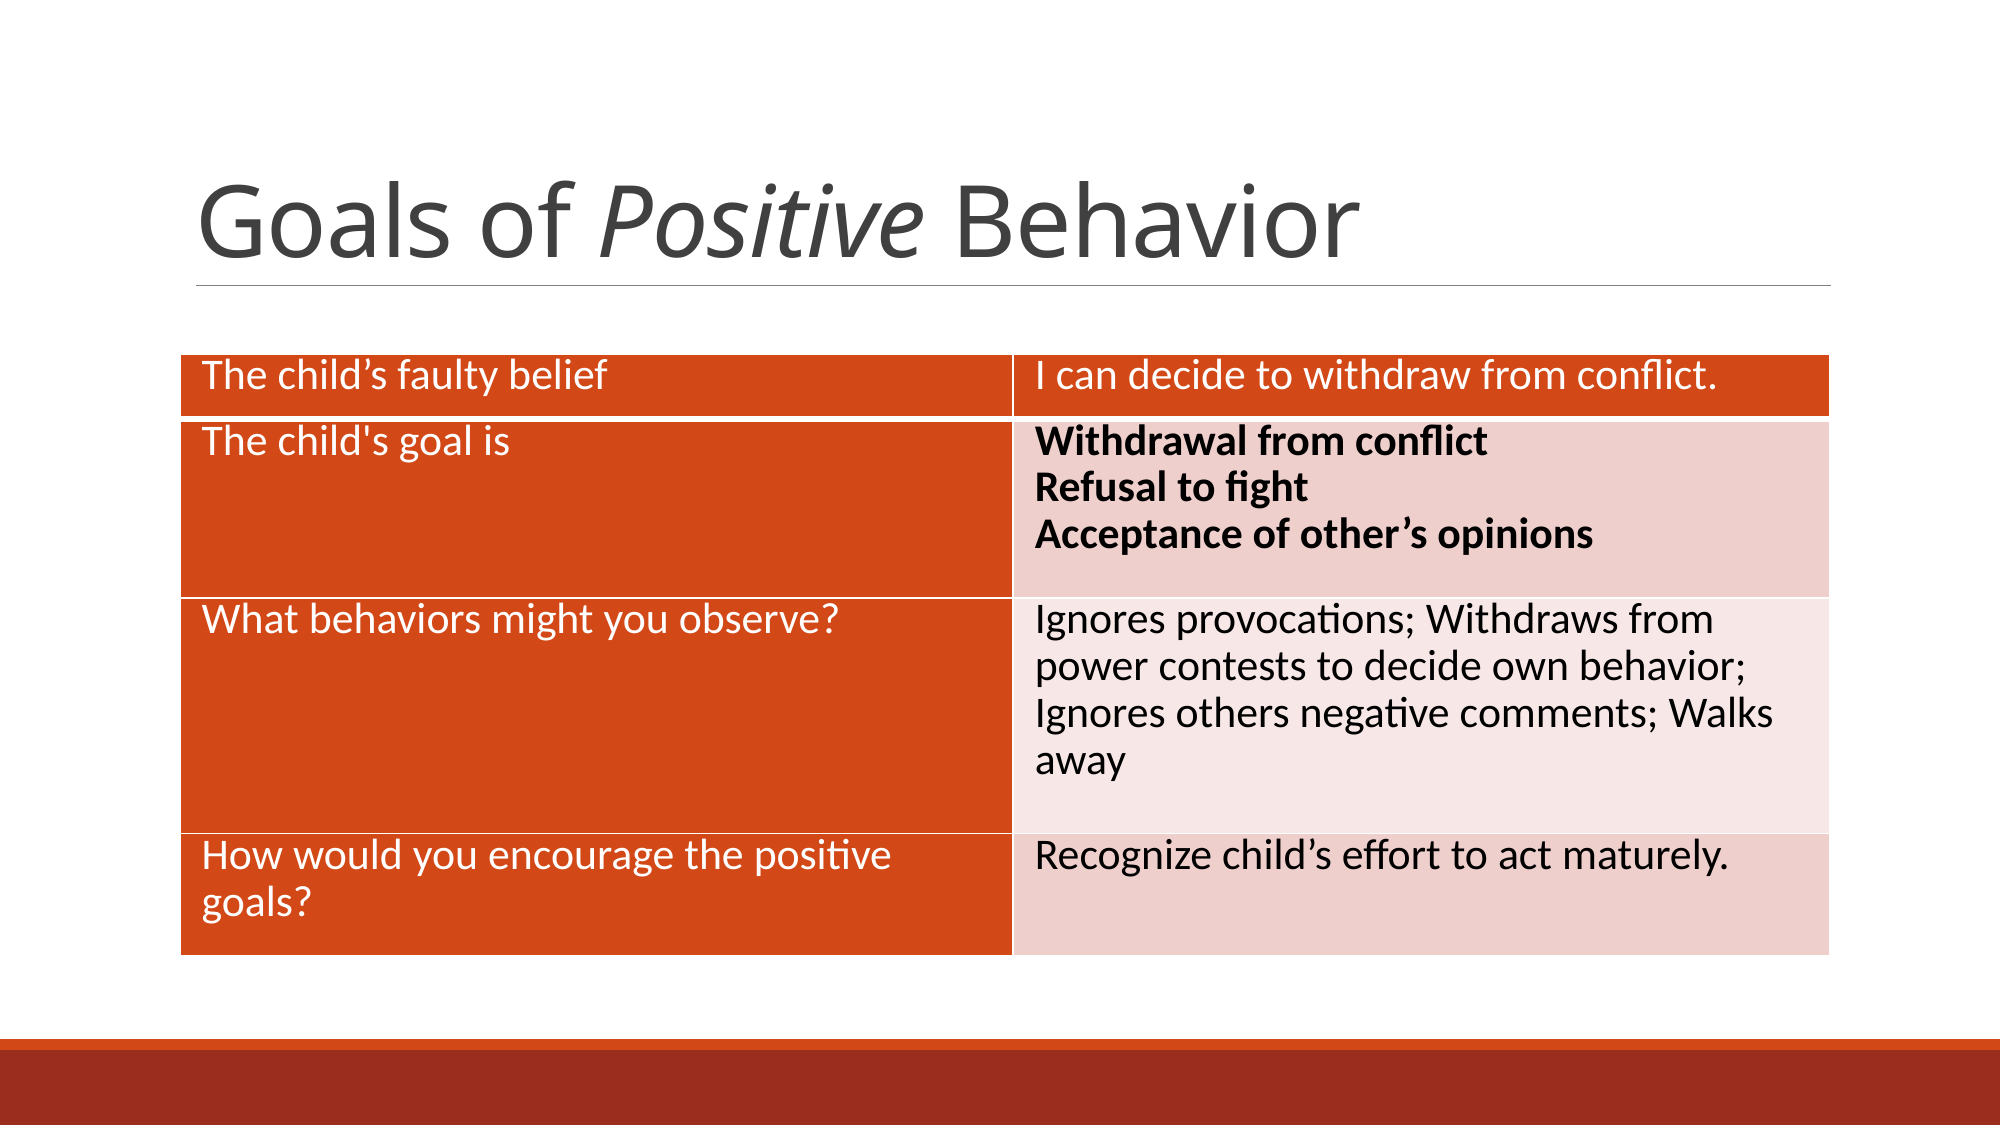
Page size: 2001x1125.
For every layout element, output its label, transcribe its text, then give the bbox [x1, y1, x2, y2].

title Goals of Positive Behavior [180, 47, 1830, 285]
table_header The child’s faulty belief [181, 355, 1012, 416]
table_cell Recognize child’s effort to act maturely. [1014, 834, 1829, 955]
table_header I can decide to withdraw from conflict. [1014, 355, 1829, 416]
table_cell Withdrawal from conflict Refusal to fight Acceptance of other’s opinions [1014, 422, 1829, 597]
table_cell The child's goal is [181, 422, 1012, 597]
table_cell Ignores provocations; Withdraws from power contests to decide own behavior; Ignores others negative comments; Walks away [1014, 599, 1829, 833]
table_cell What behaviors might you observe? [181, 599, 1012, 833]
table_cell How would you encourage the positive goals? [181, 834, 1012, 955]
